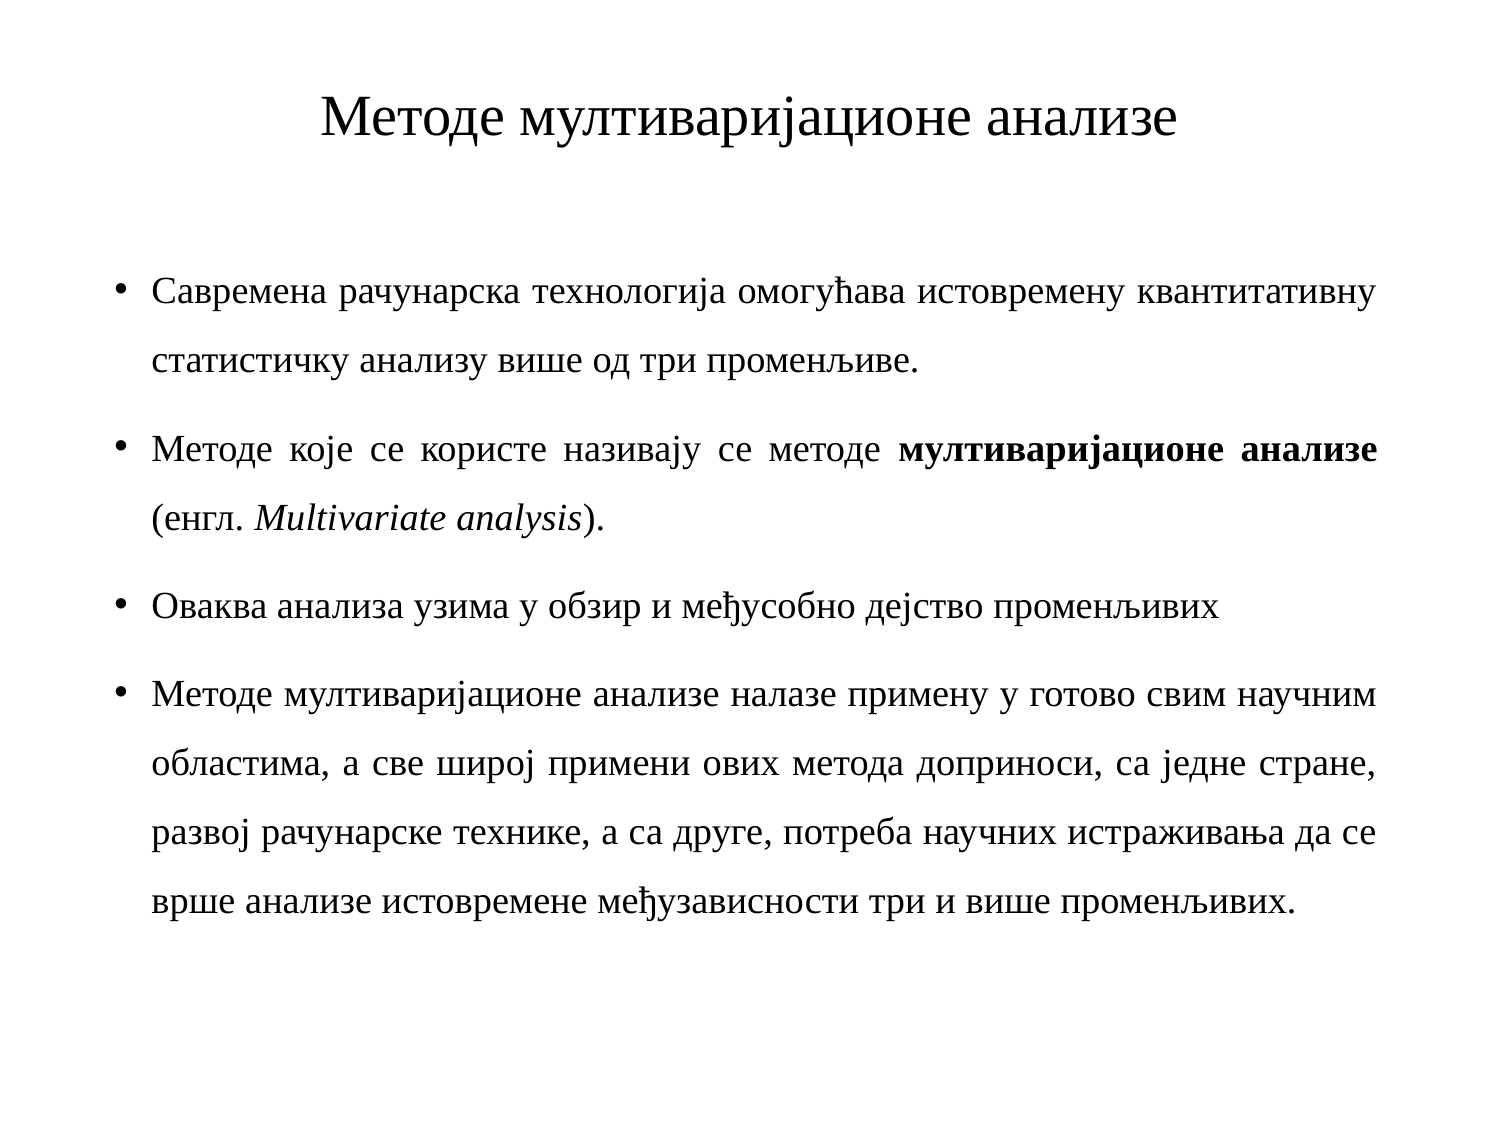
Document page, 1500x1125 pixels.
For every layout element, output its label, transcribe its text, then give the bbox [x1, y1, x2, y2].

title Методе мултиваријационе анализе [103, 59, 1397, 244]
list Савремена рачунарска технологија омогућава истовремену квантитативну статистичку анализу више од три променљиве. Методе које се користе називају се методе мултиваријационе анализе (енгл. Multivariate analysis). Оваква анализа узима у обзир и међусобно дејство променљивих Методе мултиваријационе анализе налазе примену у готово свим научним областима, а све широј примени ових метода доприноси, са једне стране, развој рачунарске технике, а са друге, потреба научних истраживања да се врше анализе истовремене међузависности три и више променљивих. [99, 234, 1393, 949]
